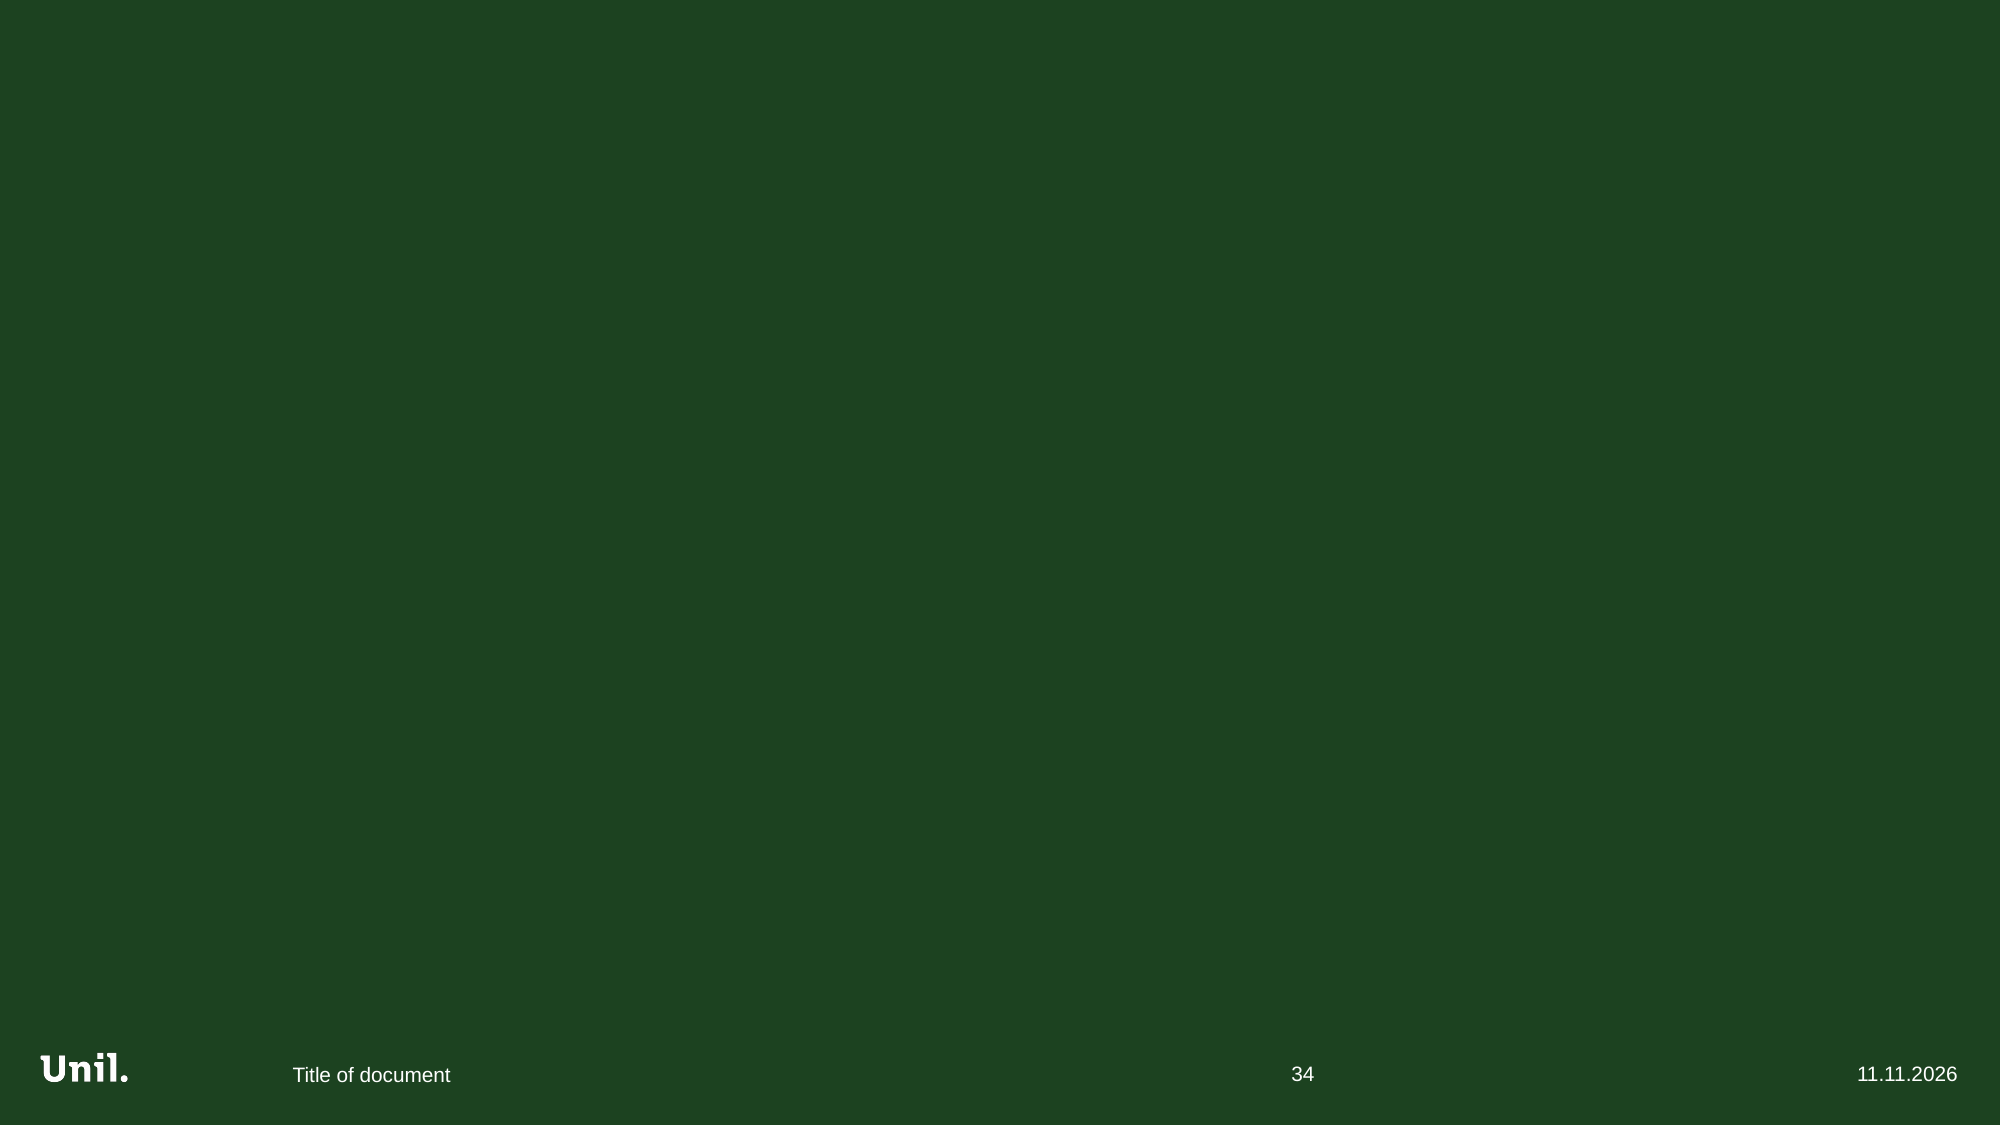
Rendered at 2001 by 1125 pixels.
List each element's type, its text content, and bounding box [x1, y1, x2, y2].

slide_number 34 [1250, 1037, 1355, 1086]
picture [27, 1042, 141, 1095]
footer Title of document [292, 1011, 1048, 1087]
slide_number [1789, 1026, 1958, 1086]
